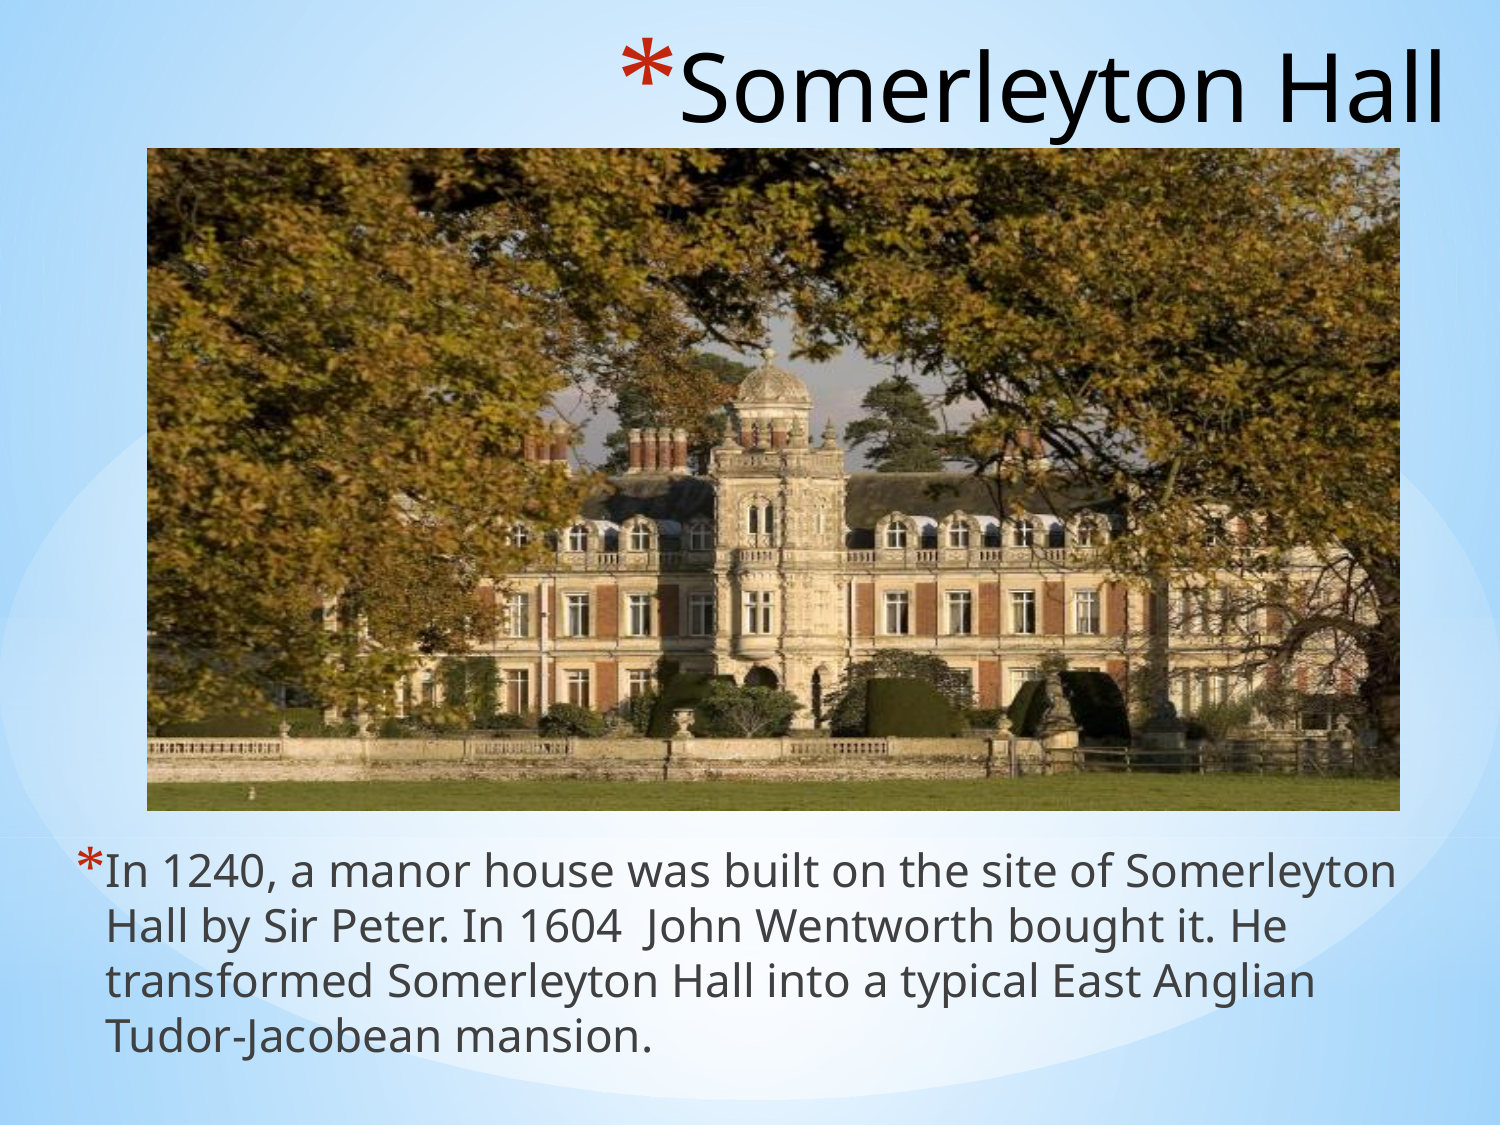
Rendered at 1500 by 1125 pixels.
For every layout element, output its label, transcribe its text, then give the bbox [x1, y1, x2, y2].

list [147, 148, 1400, 811]
list In 1240, a manor house was built on the site of Somerleyton Hall by Sir Peter. In 1604 John Wentworth bought it. He transformed Somerleyton Hall into a typical East Anglian Tudor-Jacobean mansion. [53, 834, 1459, 1083]
title Somerleyton Hall [395, 19, 1464, 207]
